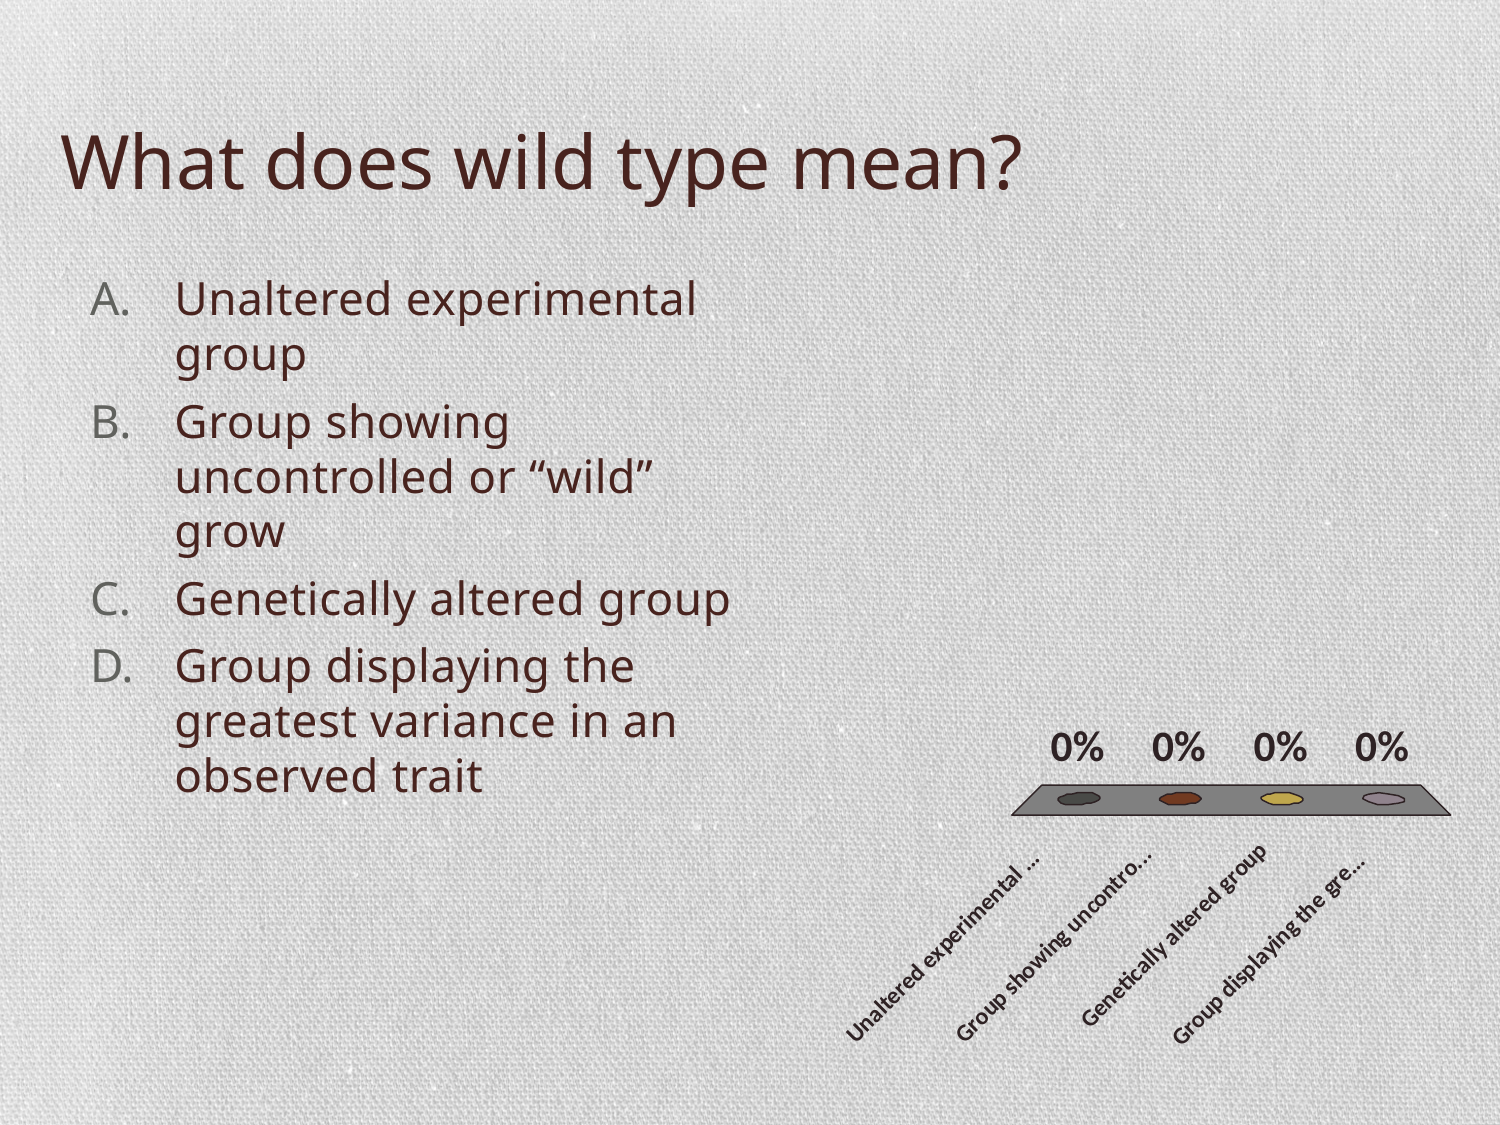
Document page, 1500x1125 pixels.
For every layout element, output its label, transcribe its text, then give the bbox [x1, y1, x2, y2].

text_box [772, 299, 1490, 1107]
list Unaltered experimental group Group showing uncontrolled or “wild” grow Genetically altered group Group displaying the greatest variance in an observed trait [75, 262, 750, 1005]
title What does wild type mean? [45, 37, 1455, 213]
